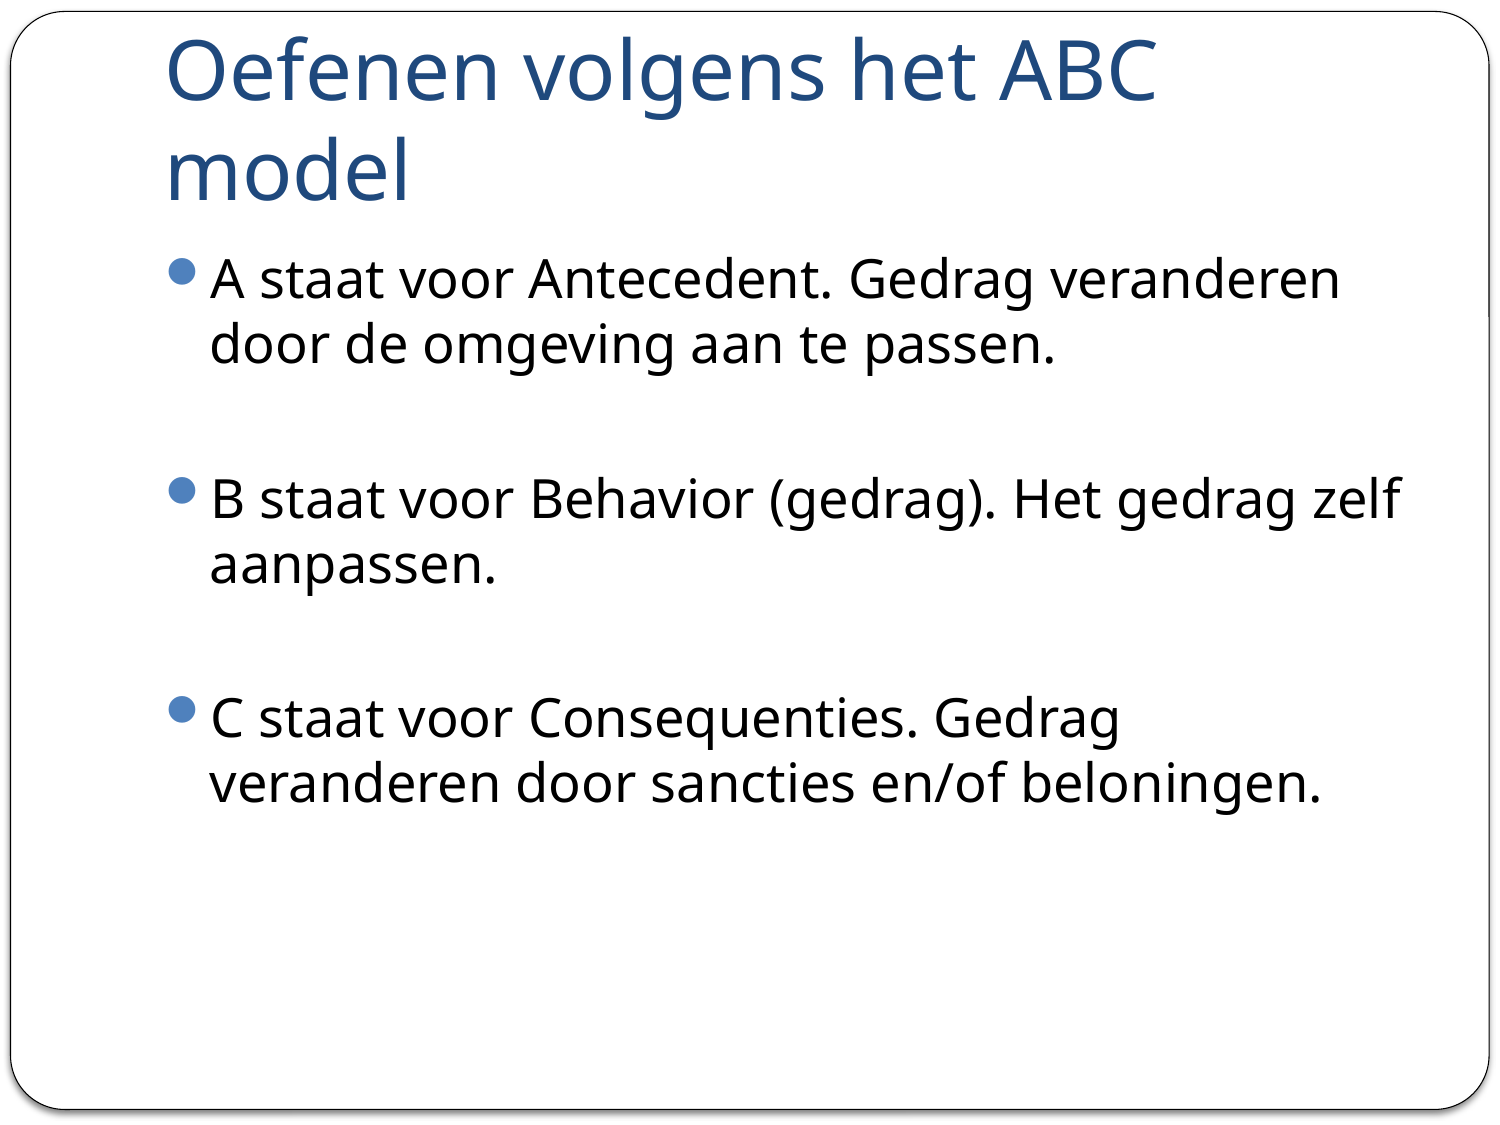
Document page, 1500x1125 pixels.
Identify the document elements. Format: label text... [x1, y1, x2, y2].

title Oefenen volgens het ABC model [150, 45, 1425, 233]
list A staat voor Antecedent. Gedrag veranderen door de omgeving aan te passen. B staat voor Behavior (gedrag). Het gedrag zelf aanpassen. C staat voor Consequenties. Gedrag veranderen door sancties en/of beloningen. [150, 237, 1425, 988]
